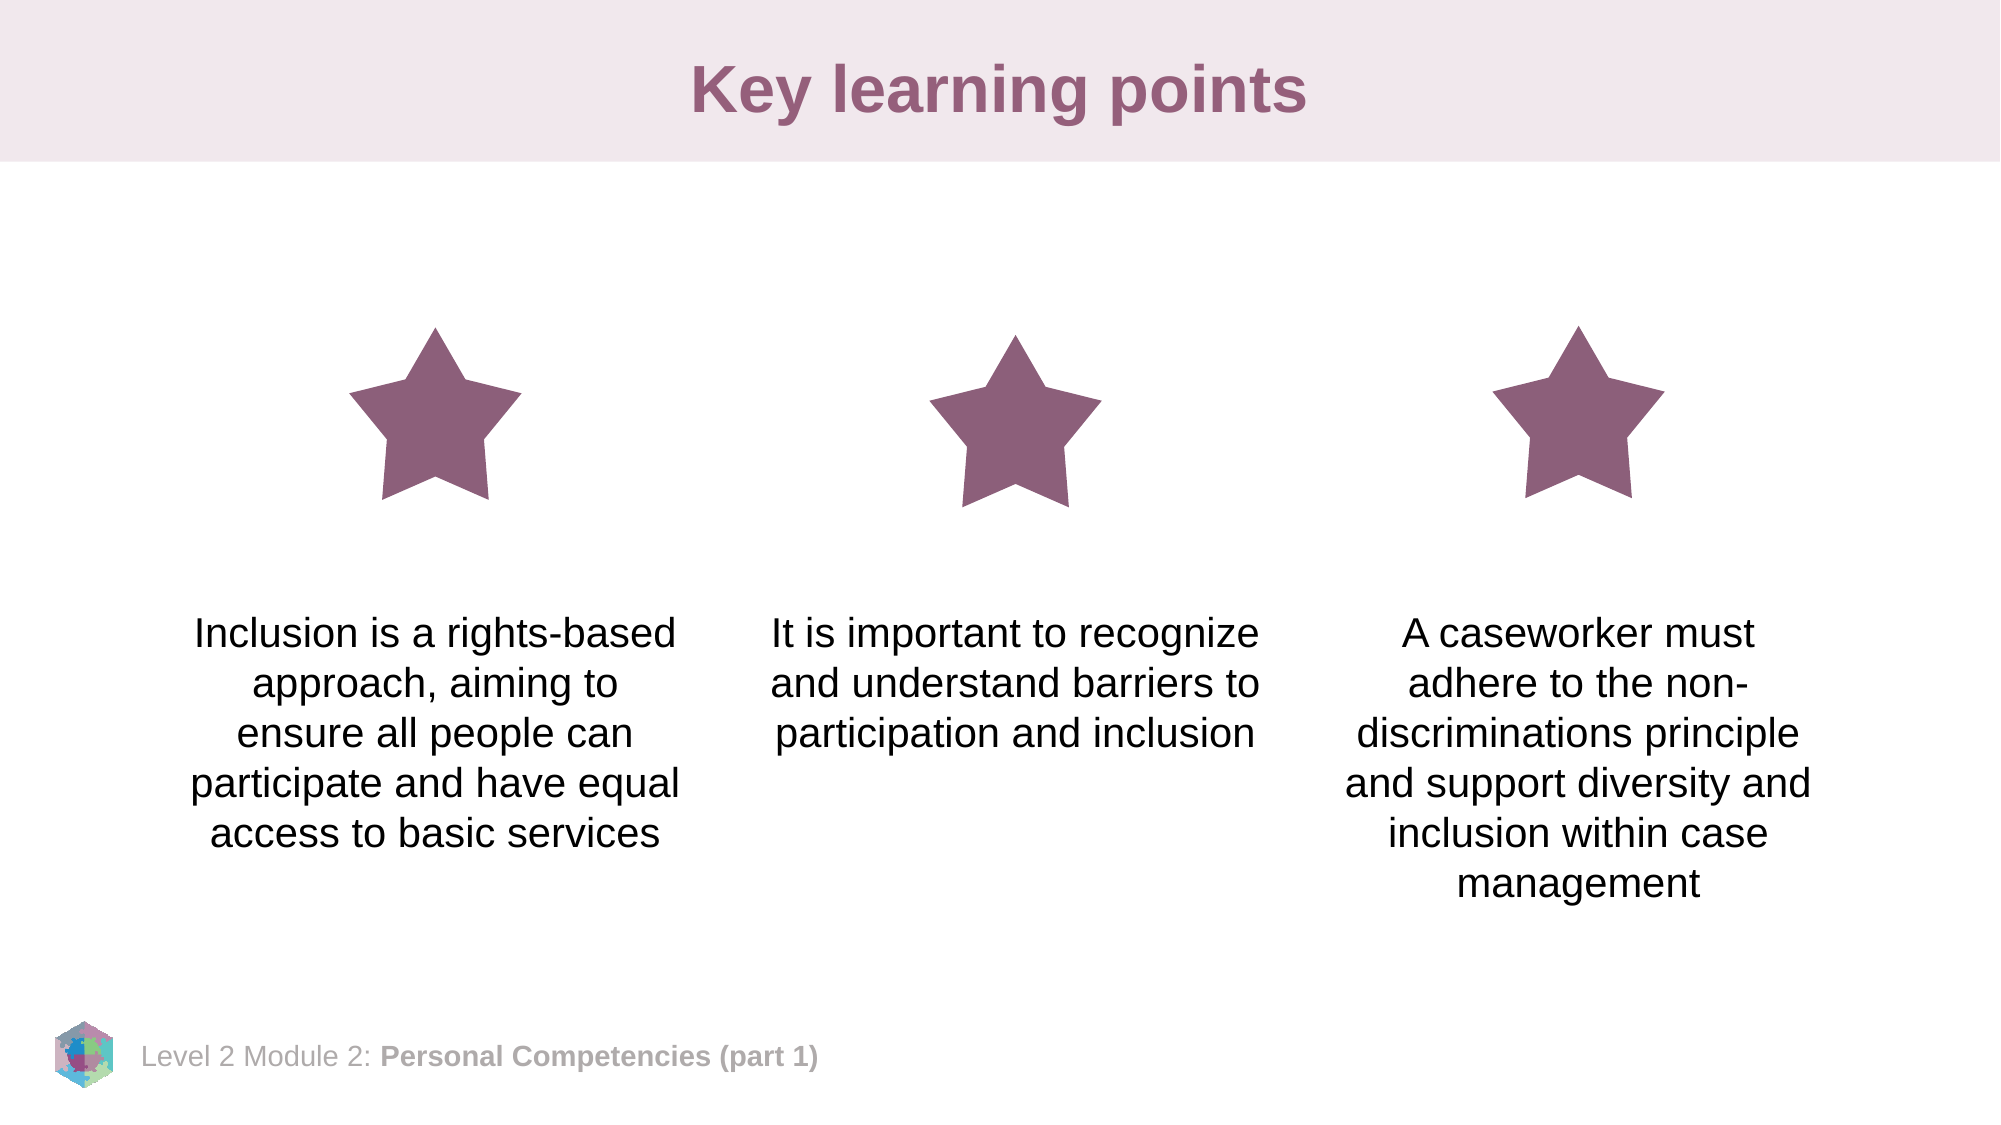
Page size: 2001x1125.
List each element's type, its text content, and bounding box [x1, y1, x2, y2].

text_box Inclusion is a rights-based approach, aiming to ensure all people can participate and have equal access to basic services [174, 598, 697, 863]
text_box [349, 327, 522, 500]
text_box A caseworker must adhere to the non-discriminations principle and support diversity and inclusion within case management [1317, 598, 1840, 913]
picture [55, 1021, 113, 1088]
text_box [929, 334, 1102, 508]
text_box It is important to recognize and understand barriers to participation and inclusion [754, 598, 1277, 763]
title Key learning points [137, 19, 1863, 163]
text_box [1492, 325, 1665, 499]
